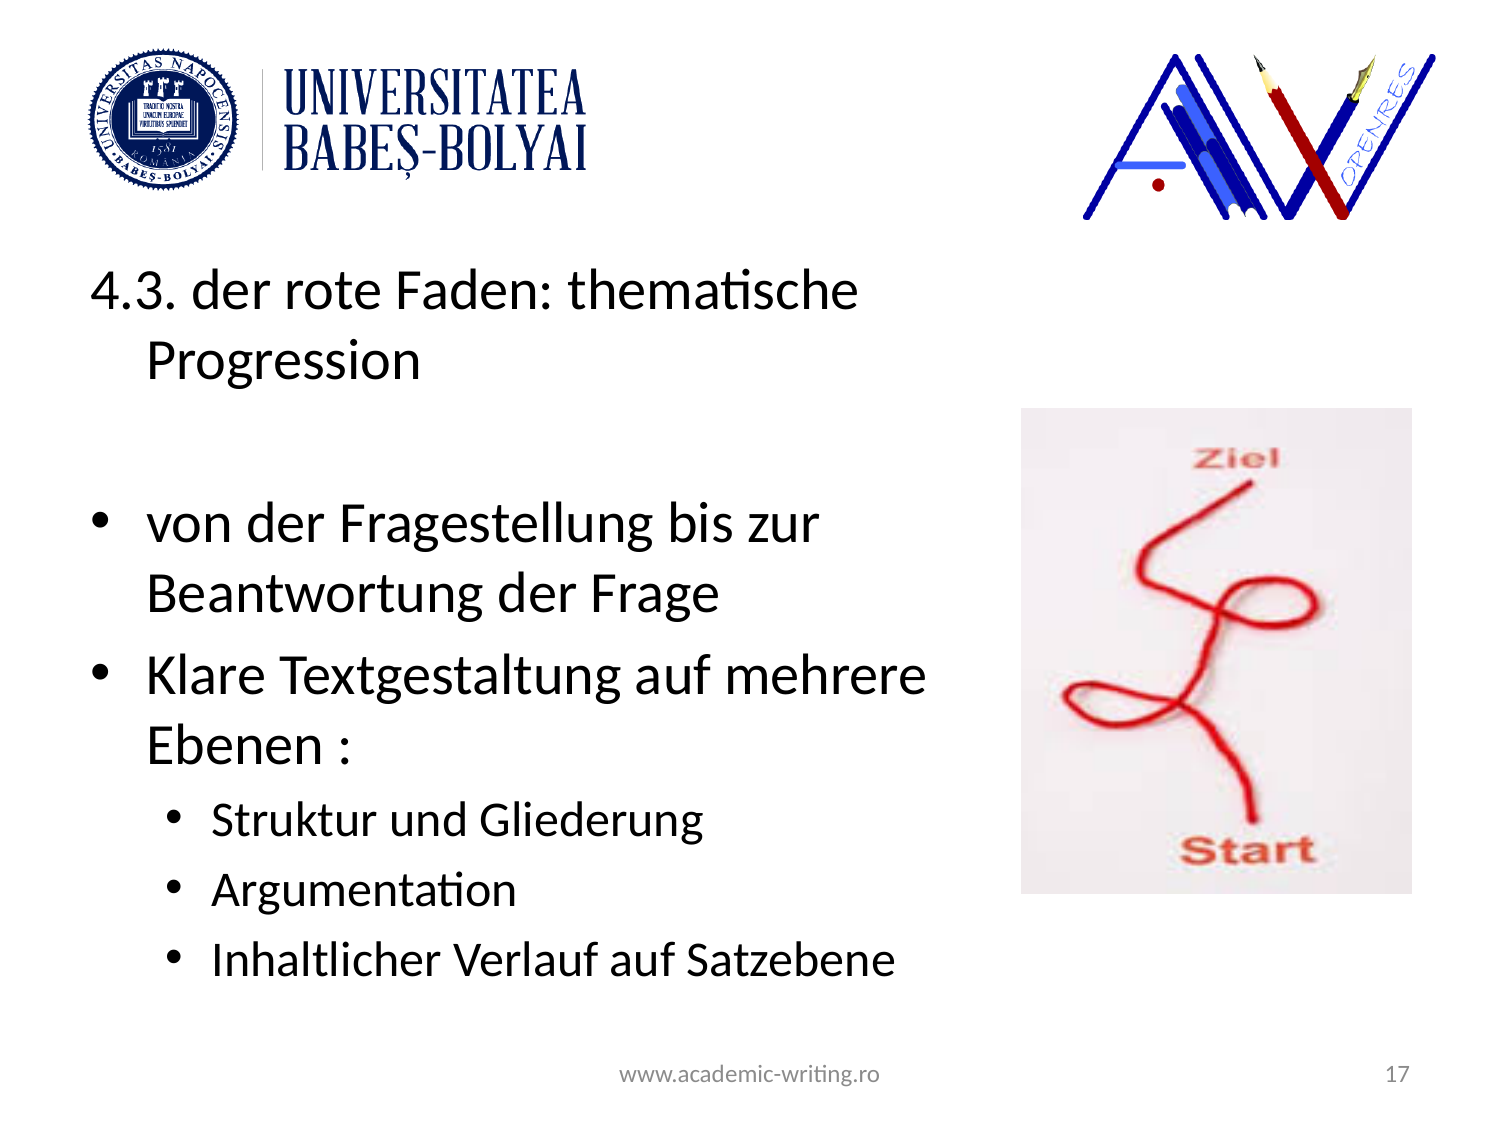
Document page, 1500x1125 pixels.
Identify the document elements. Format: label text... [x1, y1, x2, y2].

picture [76, 42, 597, 197]
slide_number 17 [1074, 1042, 1425, 1103]
footer www.academic-writing.ro [512, 1042, 988, 1103]
picture [1083, 54, 1436, 220]
picture [1021, 408, 1412, 894]
list 4.3. der rote Faden: thematische Progression von der Fragestellung bis zur Beantwortung der Frage Klare Textgestaltung auf mehrere Ebenen : Struktur und Gliederung Argumentation Inhaltlicher Verlauf auf Satzebene [75, 243, 975, 1059]
